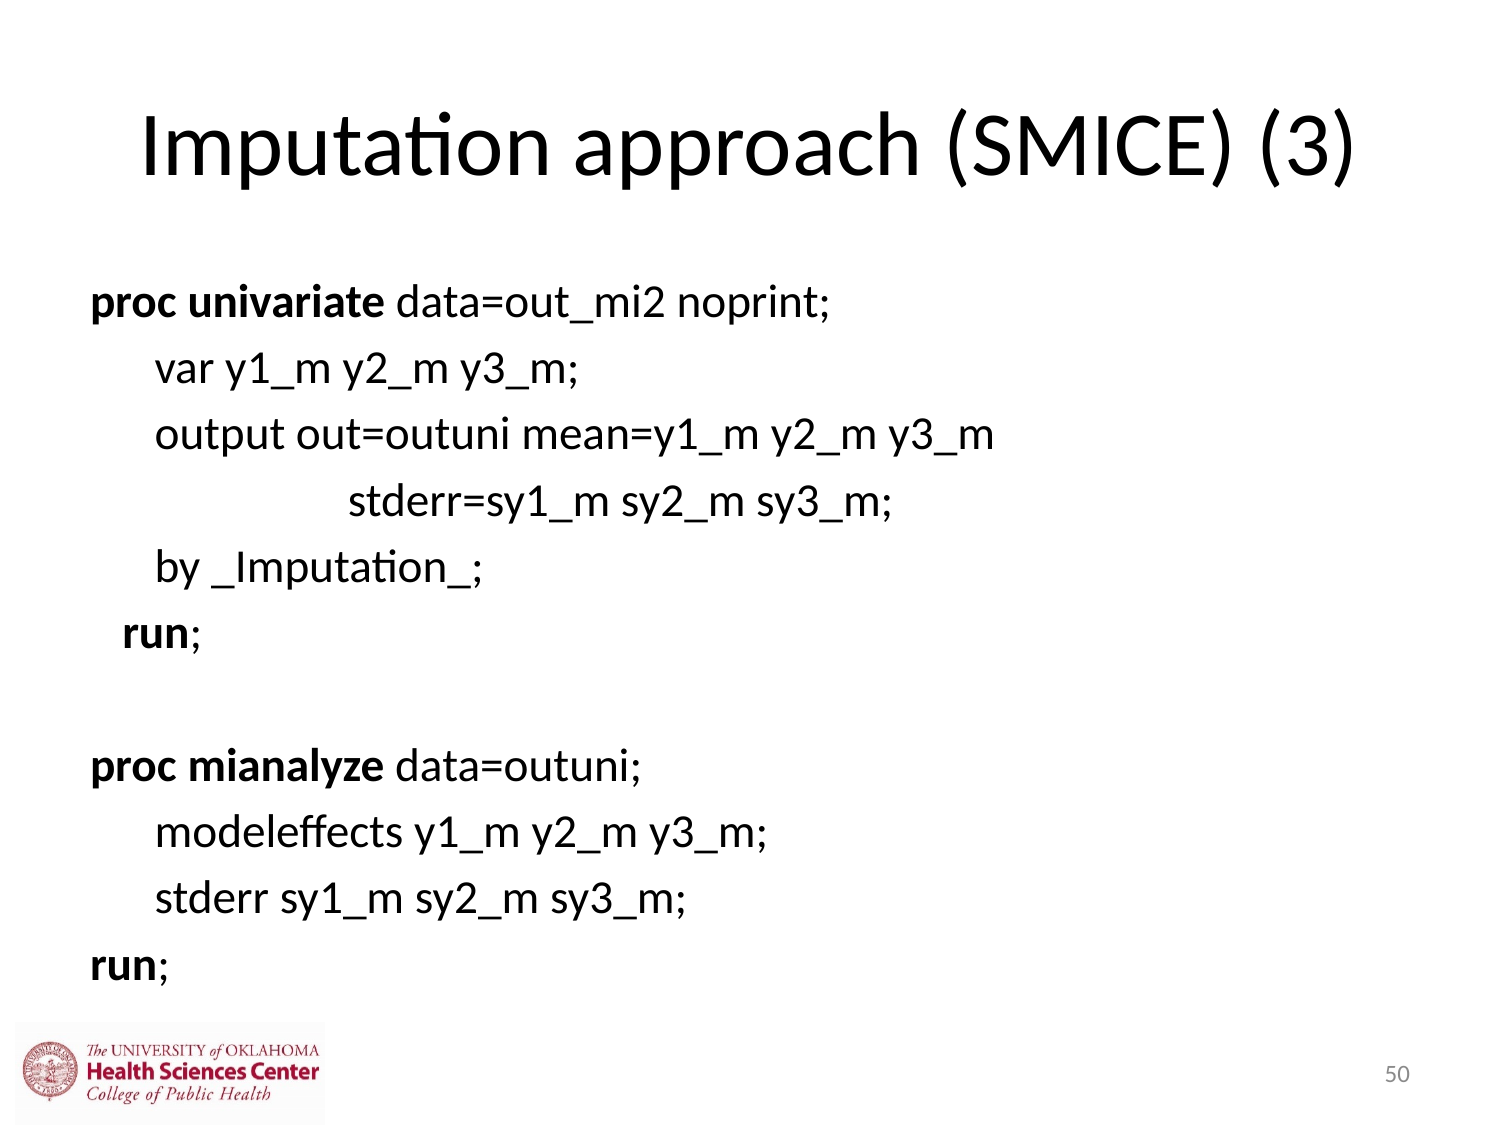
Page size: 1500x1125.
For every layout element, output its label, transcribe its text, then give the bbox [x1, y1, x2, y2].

picture [15, 1022, 325, 1125]
slide_number 50 [1074, 1042, 1425, 1103]
title Imputation approach (SMICE) (3) [75, 45, 1425, 233]
list proc univariate data=out_mi2 noprint; var y1_m y2_m y3_m; output out=outuni mean=y1_m y2_m y3_m stderr=sy1_m sy2_m sy3_m; by _Imputation_; run; proc mianalyze data=outuni; modeleffects y1_m y2_m y3_m; stderr sy1_m sy2_m sy3_m; run; [75, 262, 1425, 1005]
